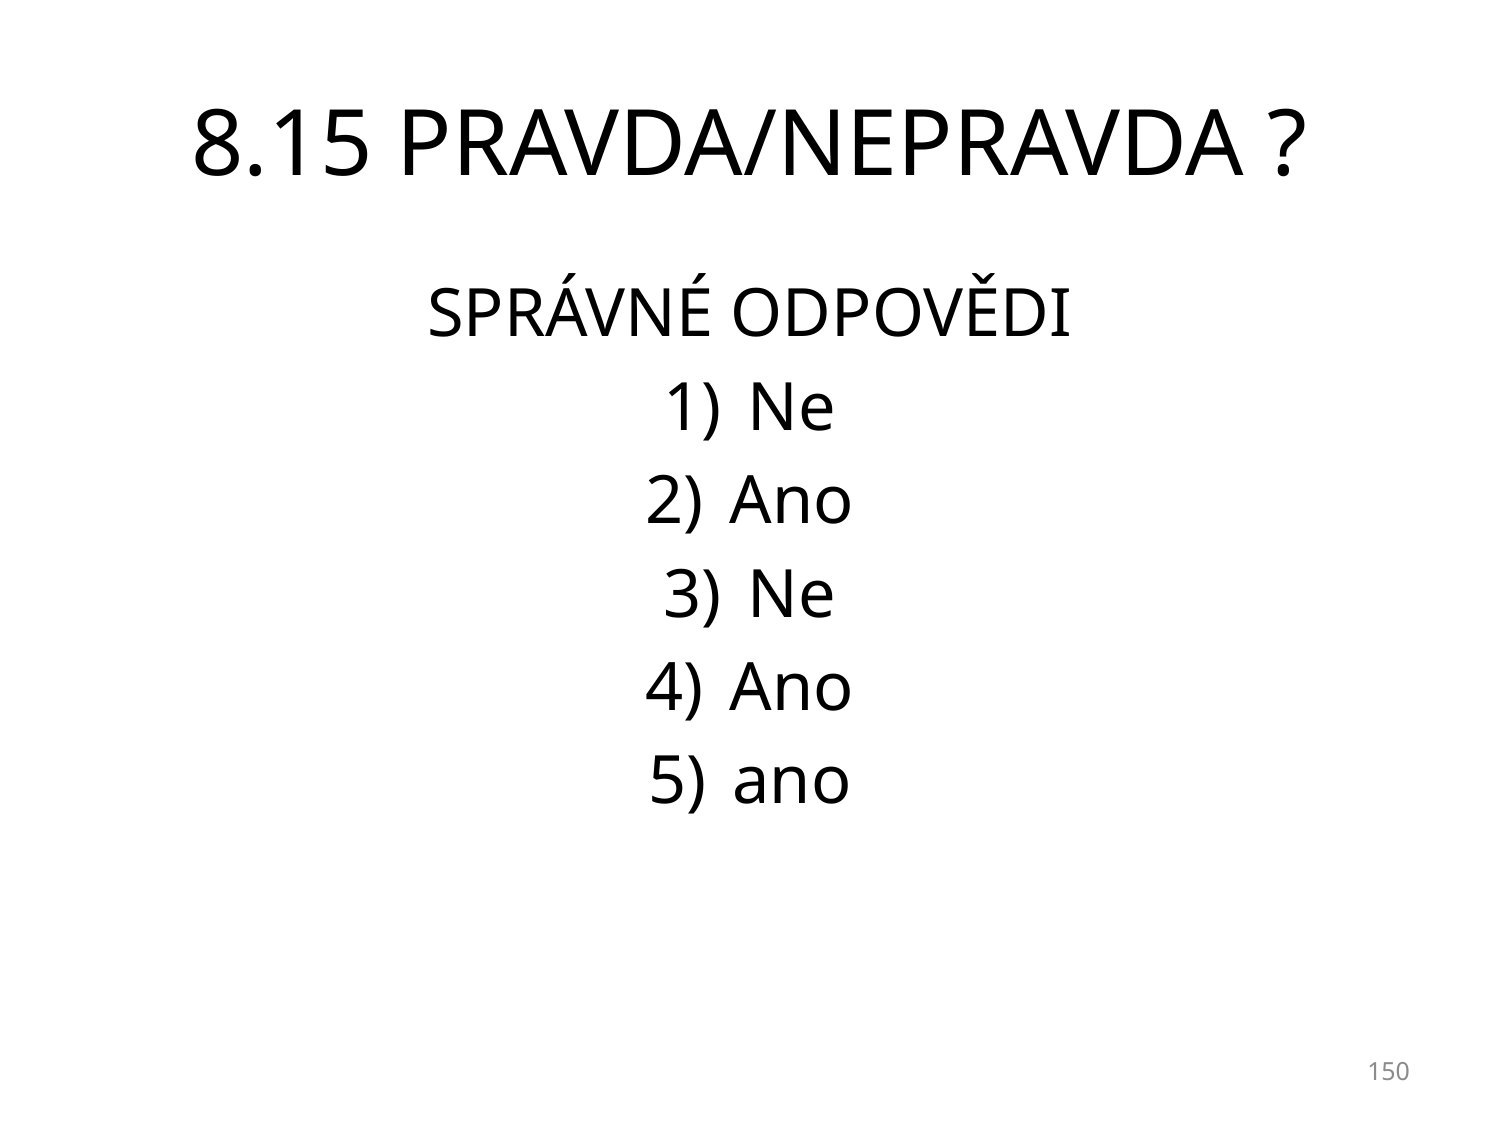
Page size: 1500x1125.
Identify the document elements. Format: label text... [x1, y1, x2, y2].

title 8.15 PRAVDA/NEPRAVDA ? [75, 45, 1425, 233]
list SPRÁVNÉ ODPOVĚDI Ne Ano Ne Ano ano [75, 262, 1425, 1005]
slide_number 150 [1074, 1042, 1425, 1103]
